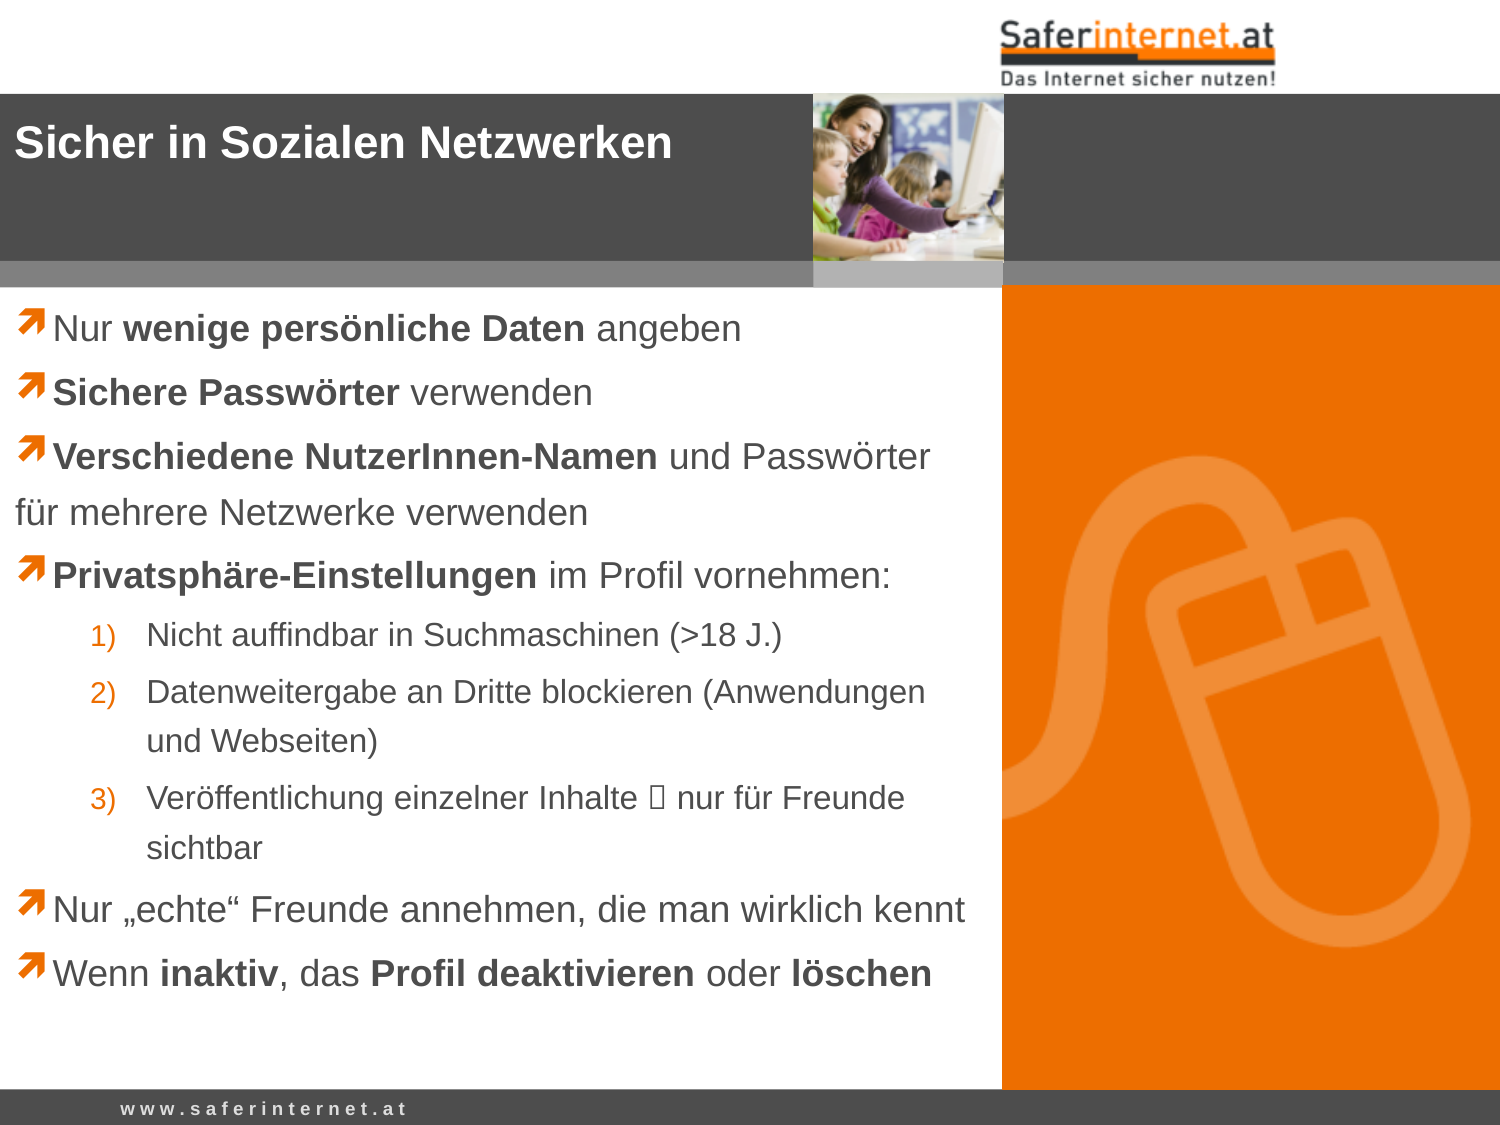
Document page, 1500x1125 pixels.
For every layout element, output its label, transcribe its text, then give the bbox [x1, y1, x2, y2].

picture [813, 93, 1004, 263]
footer w w w . s a f e r i n t e r n e t . a t [105, 1089, 923, 1125]
text_box Sicher in Sozialen Netzwerken [0, 105, 744, 234]
picture [1001, 285, 1500, 1090]
picture [994, 15, 1282, 92]
subtitle Nur wenige persönliche Daten angeben Sichere Passwörter verwenden Verschiedene NutzerInnen-Namen und Passwörter für mehrere Netzwerke verwenden Privatsphäre-Einstellungen im Profil vornehmen: Nicht auffindbar in Suchmaschinen (>18 J.) Datenweitergabe an Dritte blockieren (Anwendungen und Webseiten) Veröffentlichung einzelner Inhalte  nur für Freunde sichtbar Nur „echte“ Freunde annehmen, die man wirklich kennt Wenn inaktiv, das Profil deaktivieren oder löschen [0, 285, 985, 1099]
